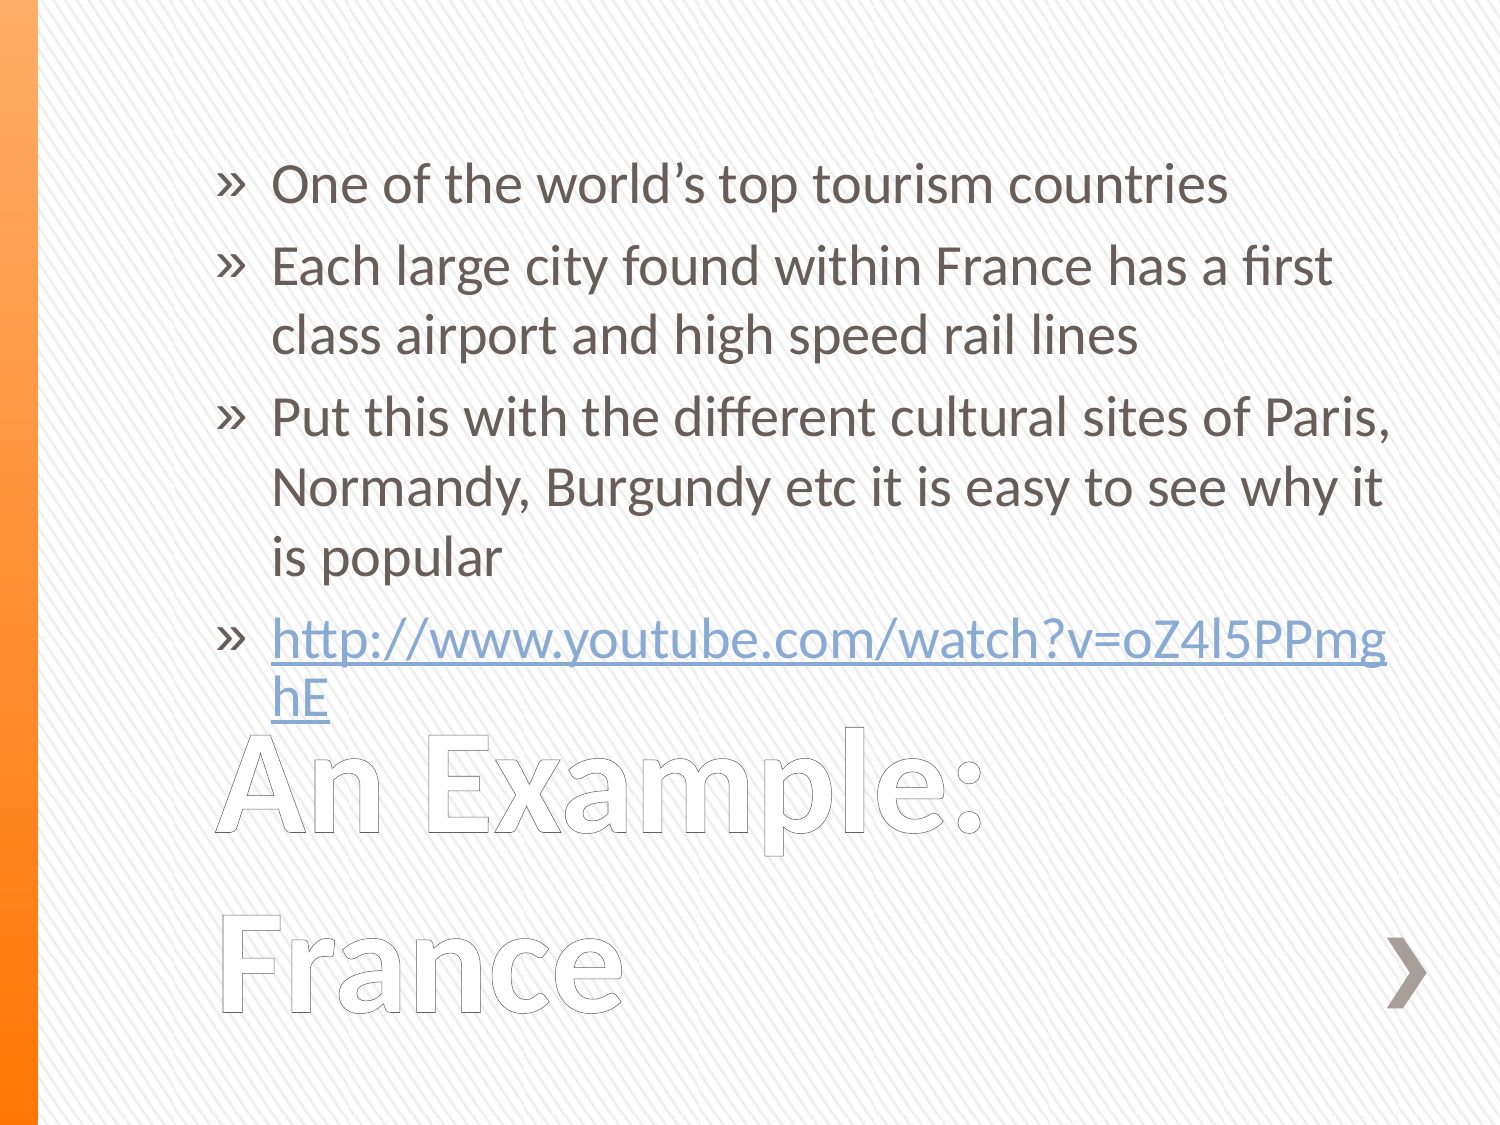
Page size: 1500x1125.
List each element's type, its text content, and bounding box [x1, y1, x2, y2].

list One of the world’s top tourism countries Each large city found within France has a first class airport and high speed rail lines Put this with the different cultural sites of Paris, Normandy, Burgundy etc it is easy to see why it is popular http://www.youtube.com/watch?v=oZ4l5PPmghE [200, 137, 1425, 863]
title An Example: France [200, 863, 1388, 1050]
